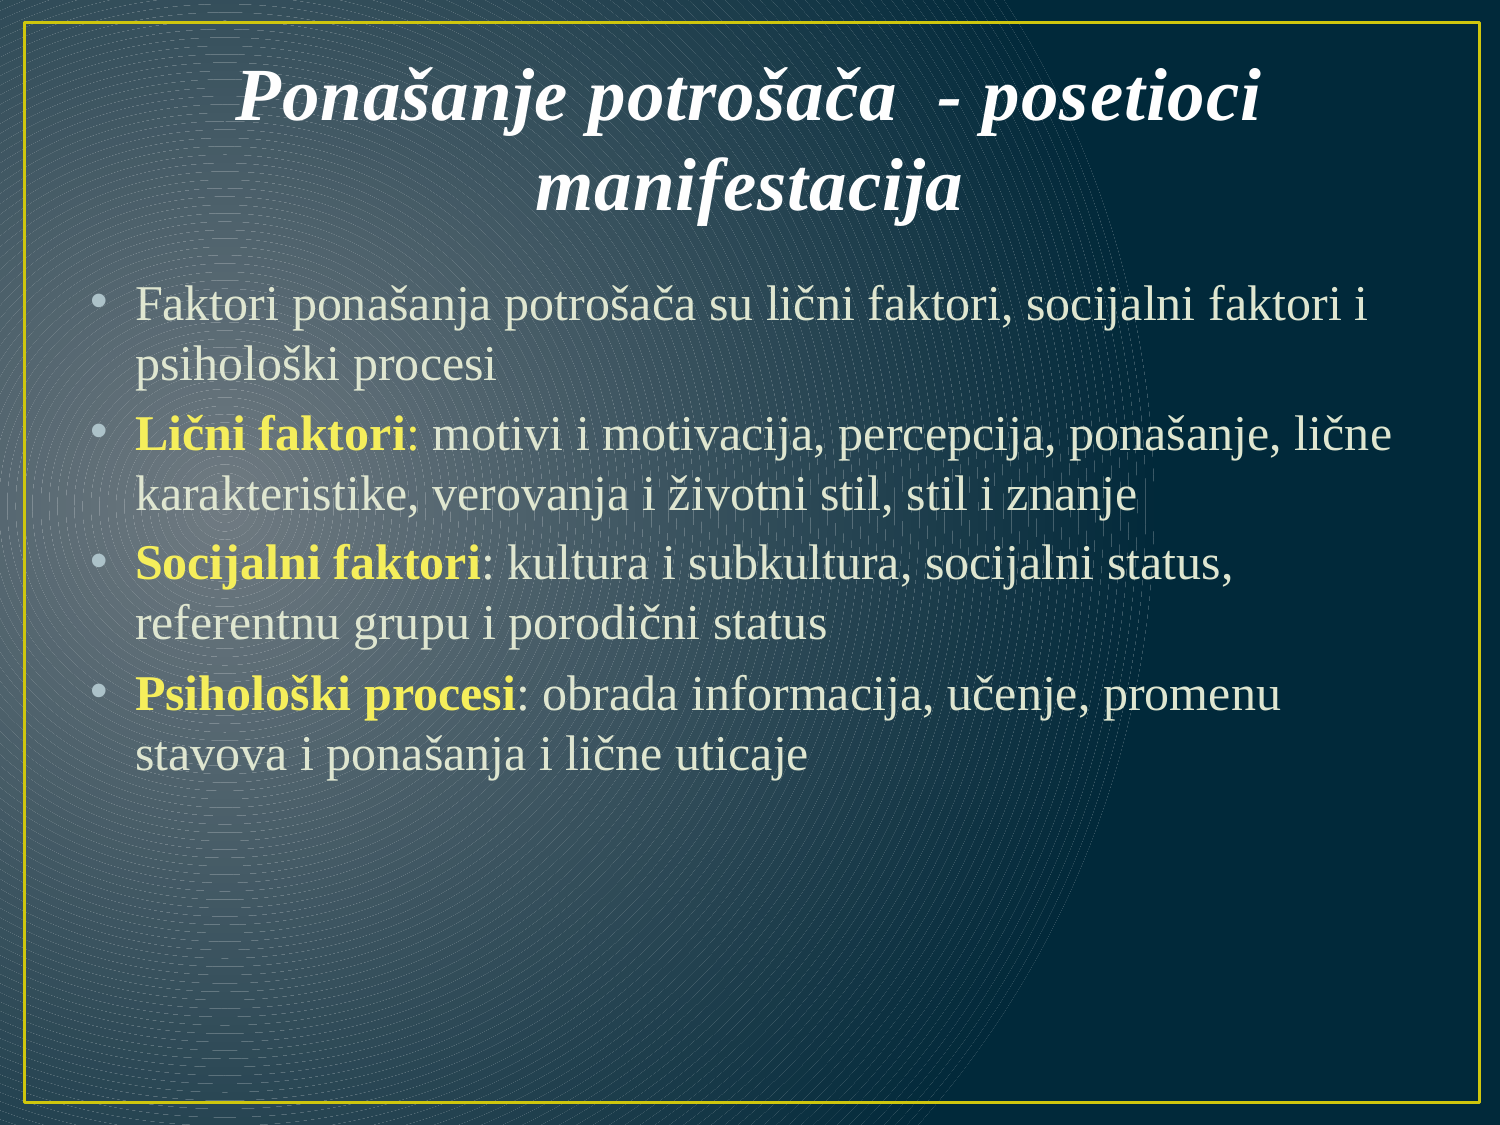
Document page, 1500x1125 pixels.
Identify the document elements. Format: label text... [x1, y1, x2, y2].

title Ponašanje potrošača - posetioci manifestacija [75, 45, 1425, 233]
list Faktori ponašanja potrošača su lični faktori, socijalni faktori i psihološki procesi Lični faktori: motivi i motivacija, percepcija, ponašanje, lične karakteristike, verovanja i životni stil, stil i znanje Socijalni faktori: kultura i subkultura, socijalni status, referentnu grupu i porodični status Psihološki procesi: obrada informacija, učenje, promenu stavova i ponašanja i lične uticaje [75, 262, 1425, 1005]
